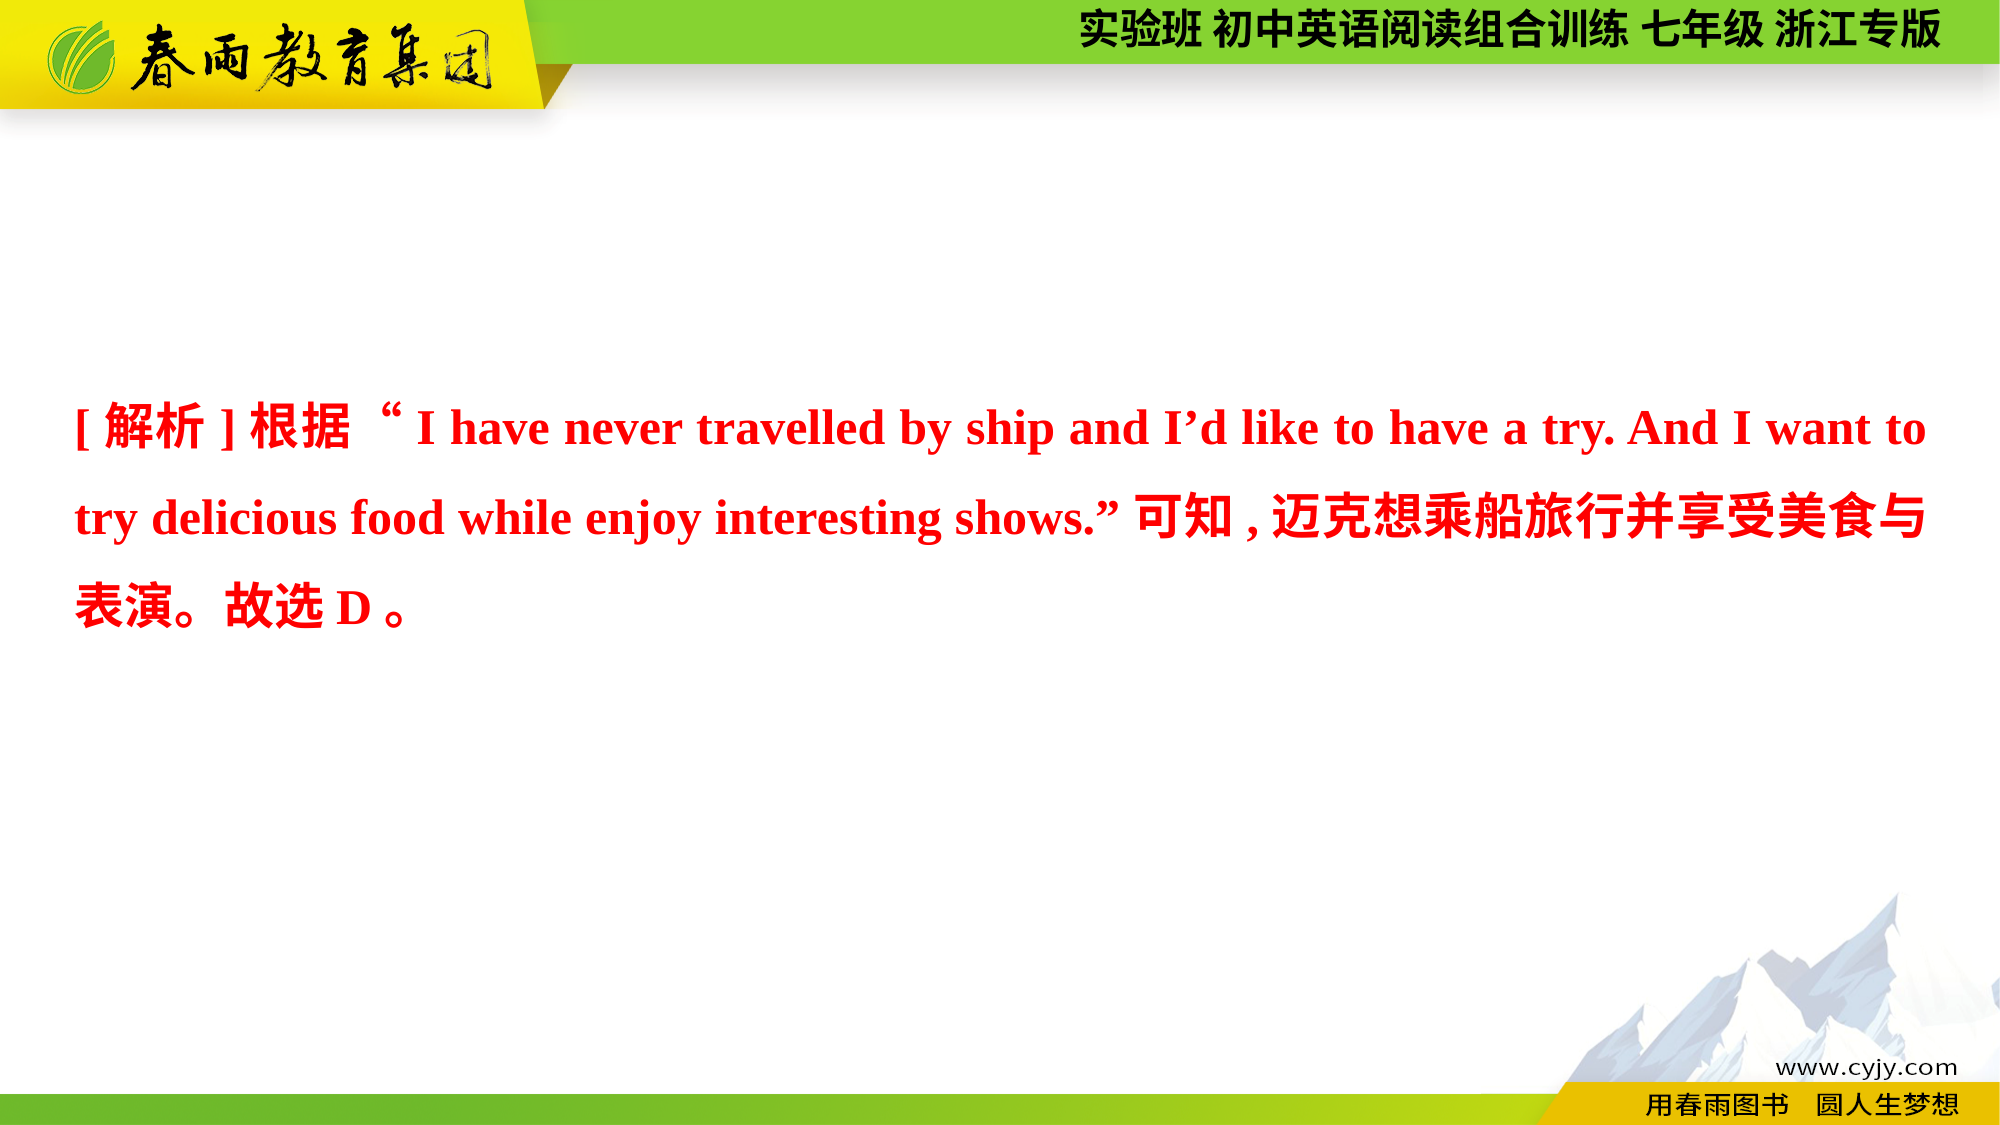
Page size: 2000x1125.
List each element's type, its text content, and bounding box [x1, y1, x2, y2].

picture [0, 0, 2000, 1125]
list [解析]根据“I have never travelled by ship and I’d like to have a try. And I want to try delicious food while enjoy interesting shows.”可知,迈克想乘船旅行并享受美食与表演。故选D。 [59, 357, 1944, 634]
